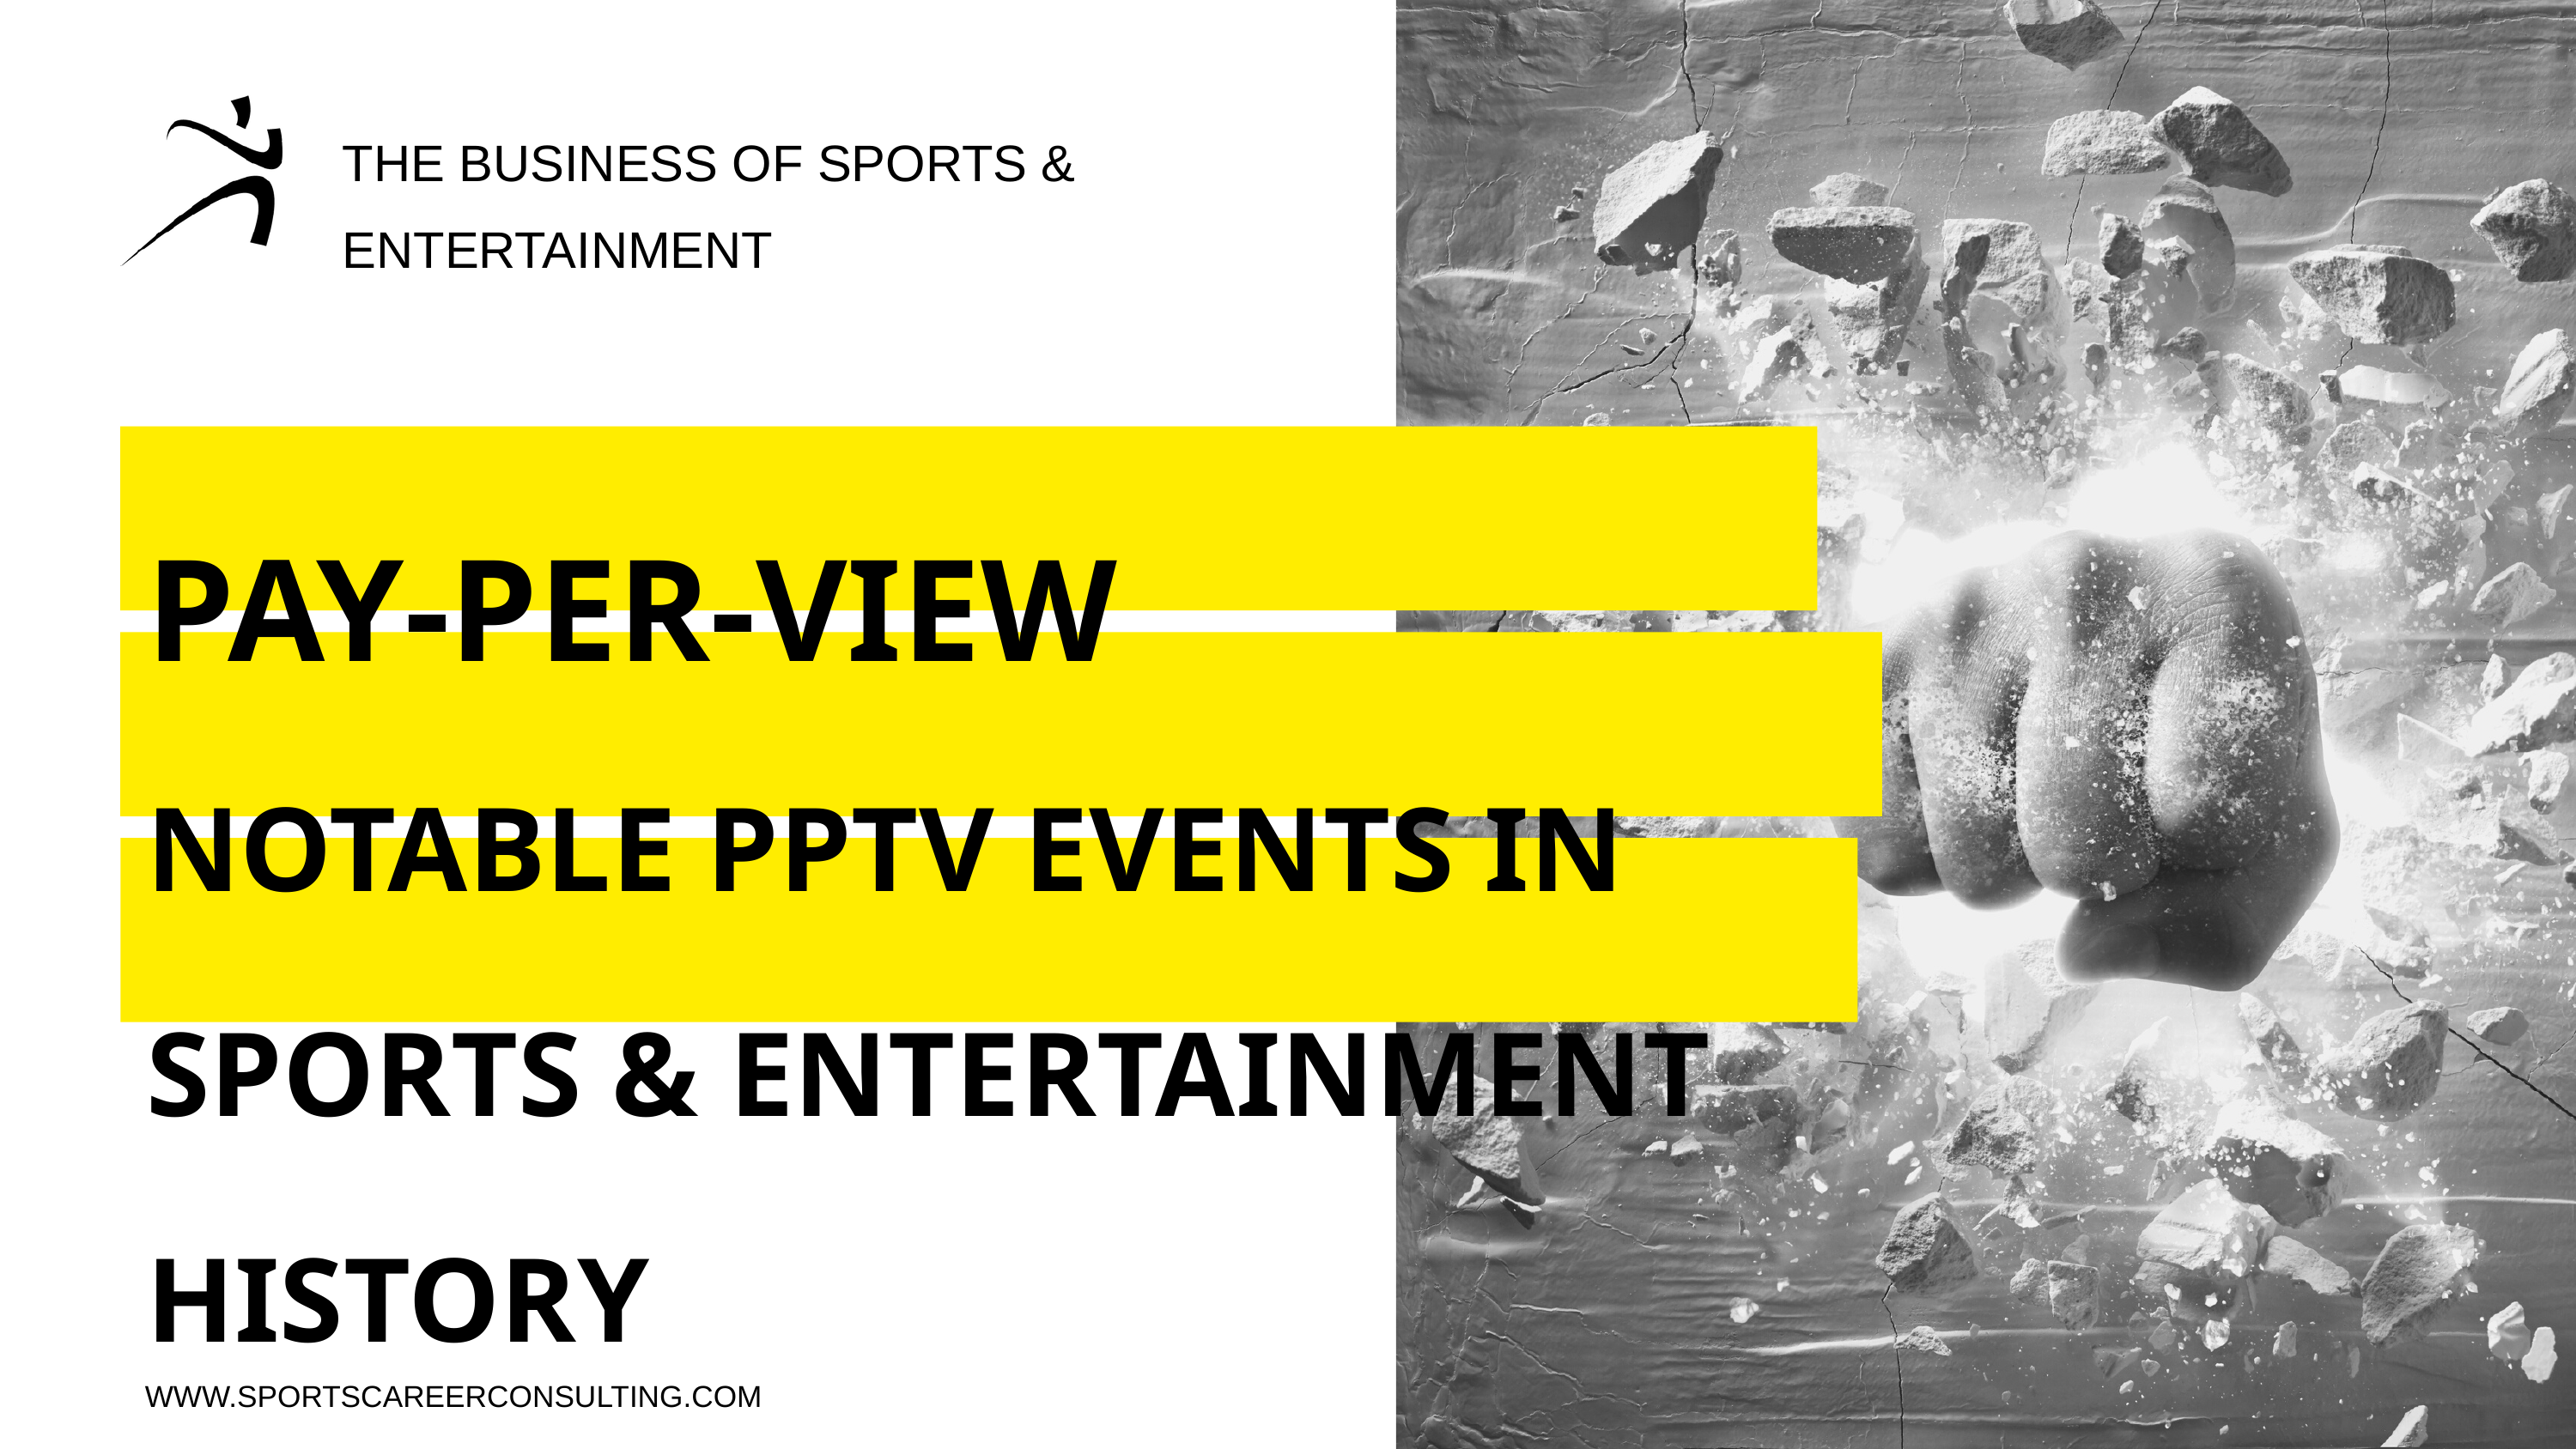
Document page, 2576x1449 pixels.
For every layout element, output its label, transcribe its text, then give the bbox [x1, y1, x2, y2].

text_box THE BUSINESS OF SPORTS & ENTERTAINMENT [342, 106, 1338, 278]
text_box WWW.SPORTSCAREERCONSULTING.COM [144, 1362, 1073, 1414]
picture [119, 95, 283, 267]
picture [1395, 0, 2576, 1449]
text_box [119, 415, 1987, 1022]
